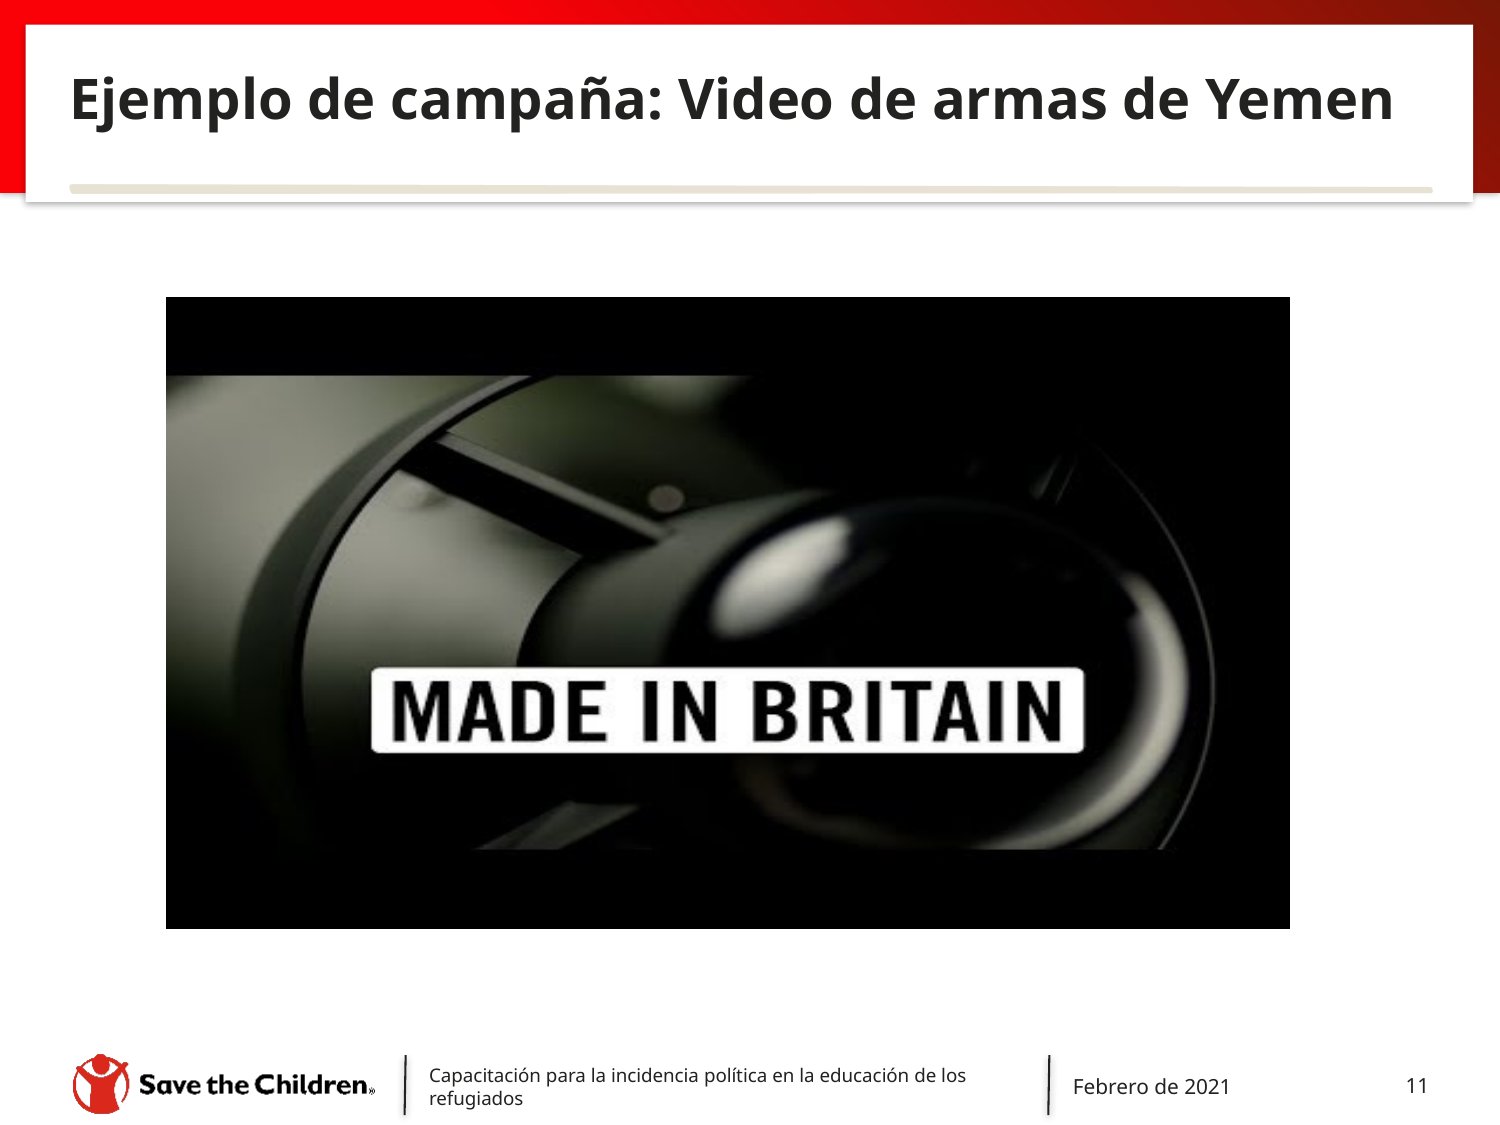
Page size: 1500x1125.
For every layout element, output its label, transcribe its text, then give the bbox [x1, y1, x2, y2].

footer Capacitación para la incidencia política en la educación de los refugiados [414, 1056, 1042, 1117]
title Ejemplo de campaña: Video de armas de Yemen [69, 33, 1429, 161]
picture [69, 184, 1433, 194]
picture [62, 1043, 386, 1125]
slide_number Febrero de 2021 [1057, 1056, 1317, 1117]
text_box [165, 296, 1291, 930]
slide_number 11 [1317, 1056, 1445, 1117]
